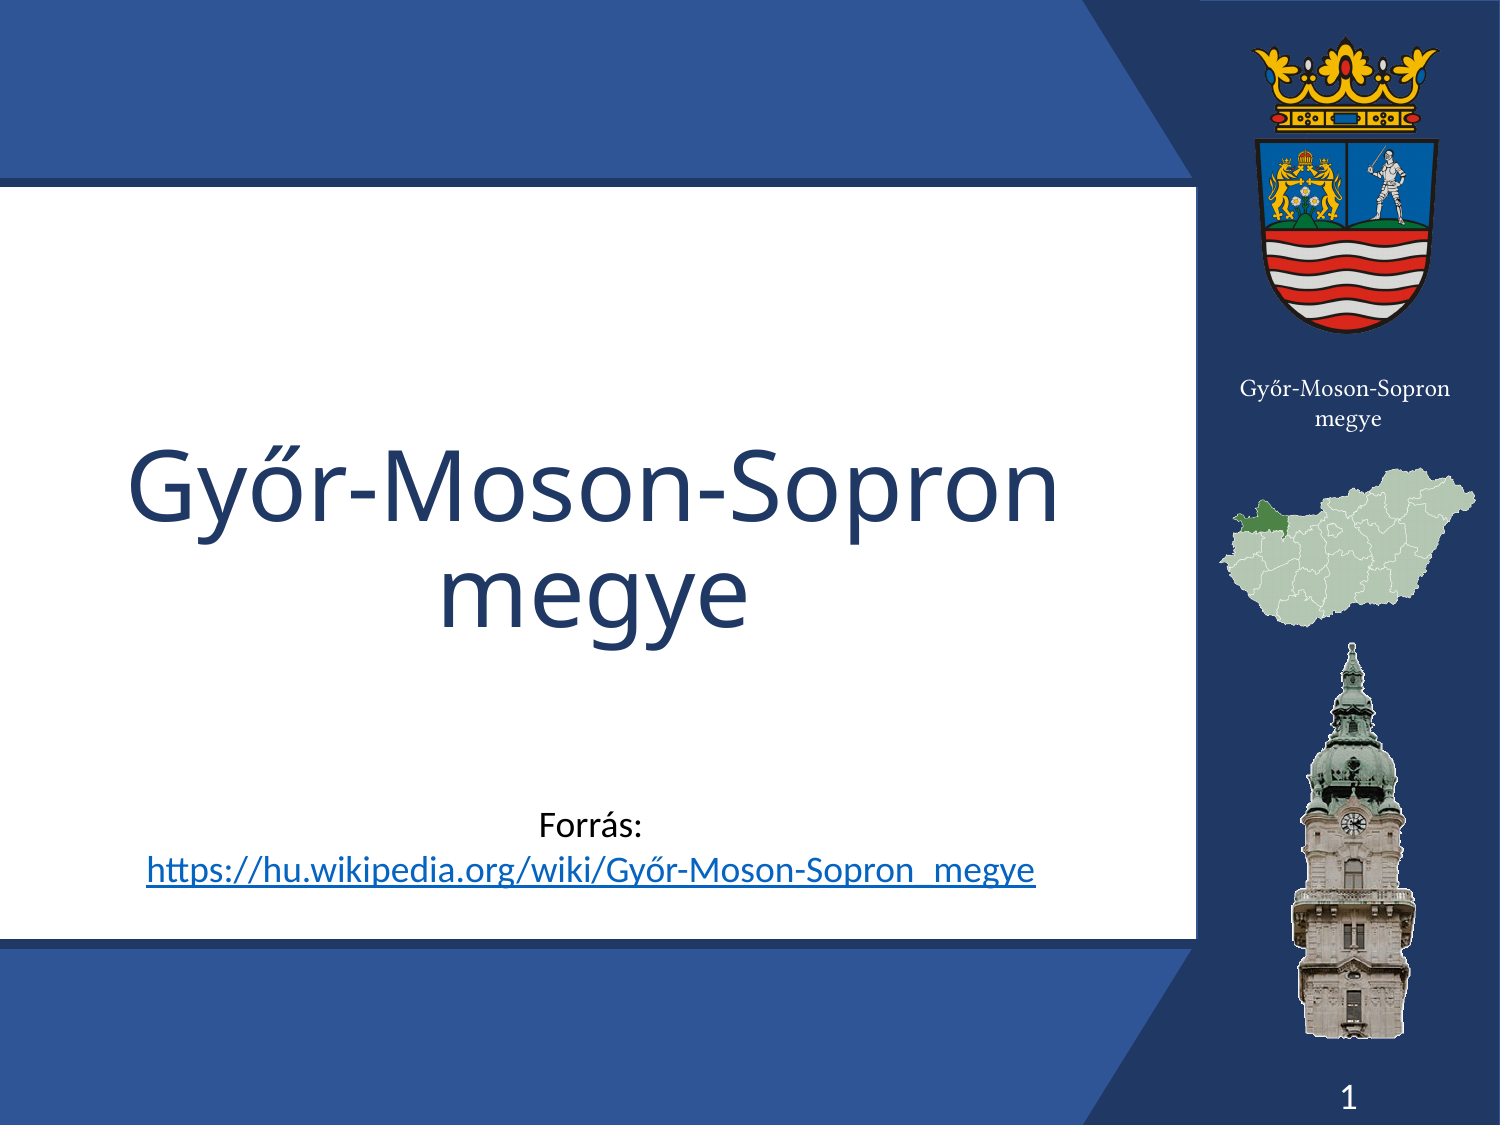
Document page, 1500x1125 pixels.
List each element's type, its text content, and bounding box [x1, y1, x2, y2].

picture [1250, 34, 1441, 334]
title Győr-Moson-Sopron megye [0, 426, 1191, 657]
picture [1213, 454, 1484, 1055]
text_box Forrás: https://hu.wikipedia.org/wiki/Győr-Moson-Sopron_megye [0, 792, 1191, 898]
